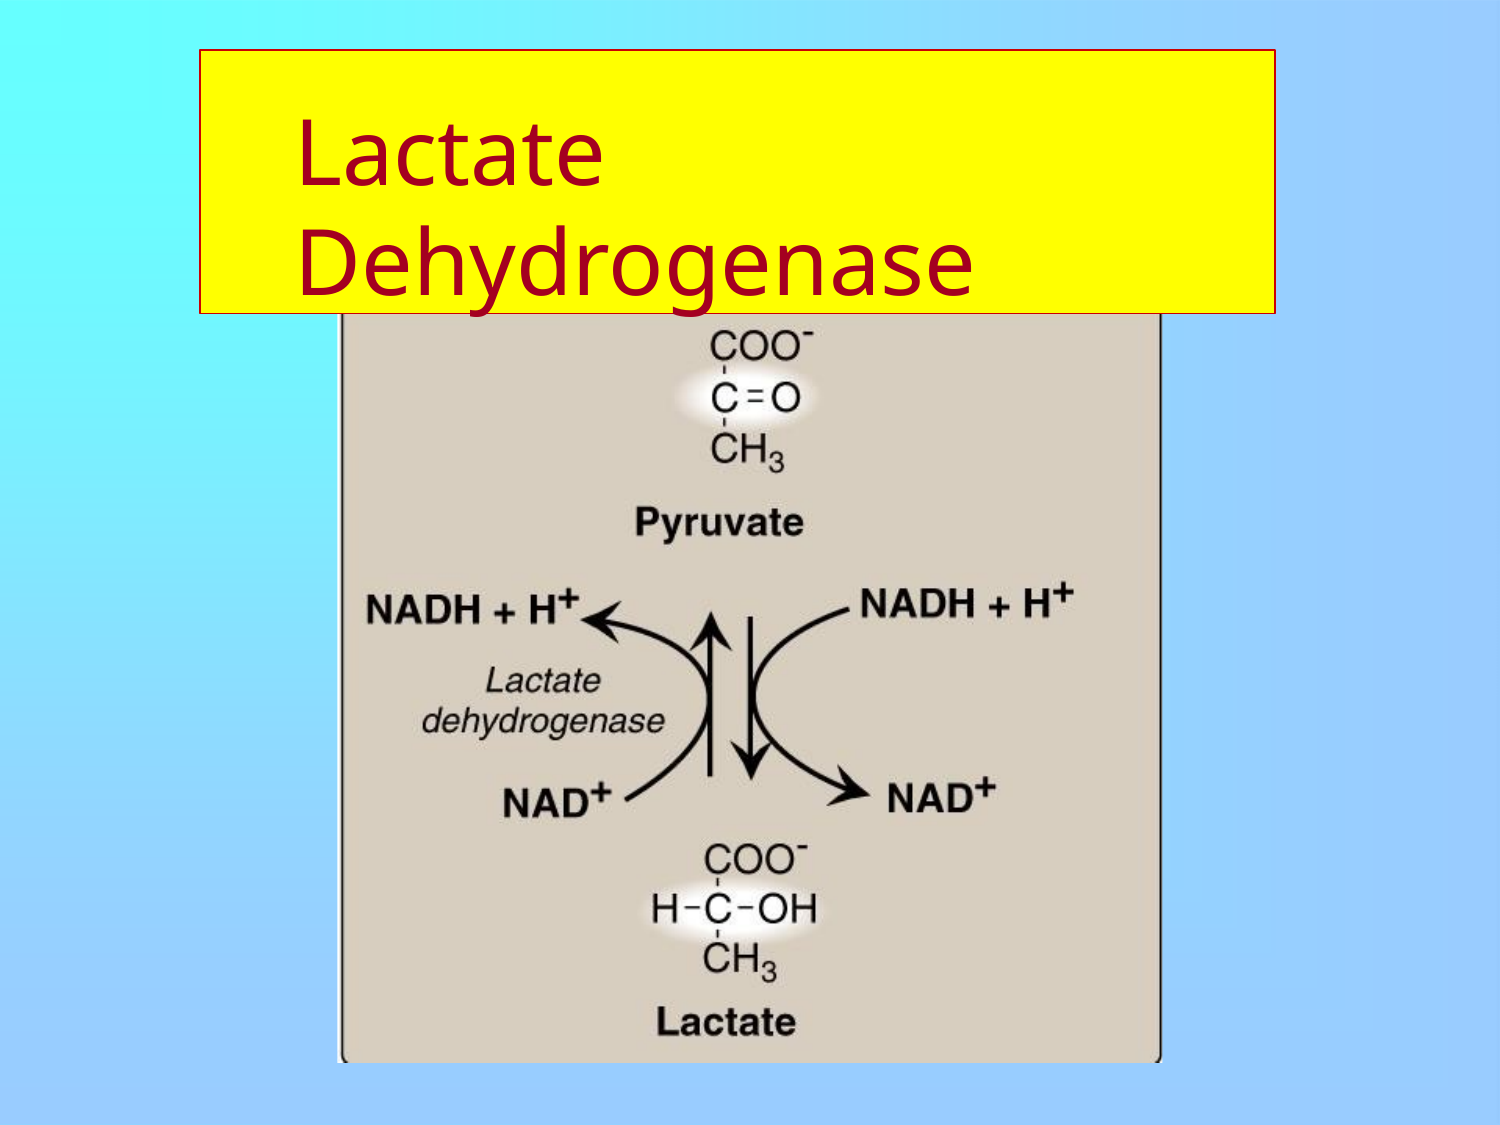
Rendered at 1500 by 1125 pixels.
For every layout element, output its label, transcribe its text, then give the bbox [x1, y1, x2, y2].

title Lactate Dehydrogenase [200, 50, 1275, 314]
picture [0, 0, 1500, 1125]
text_box [337, 314, 1163, 1063]
